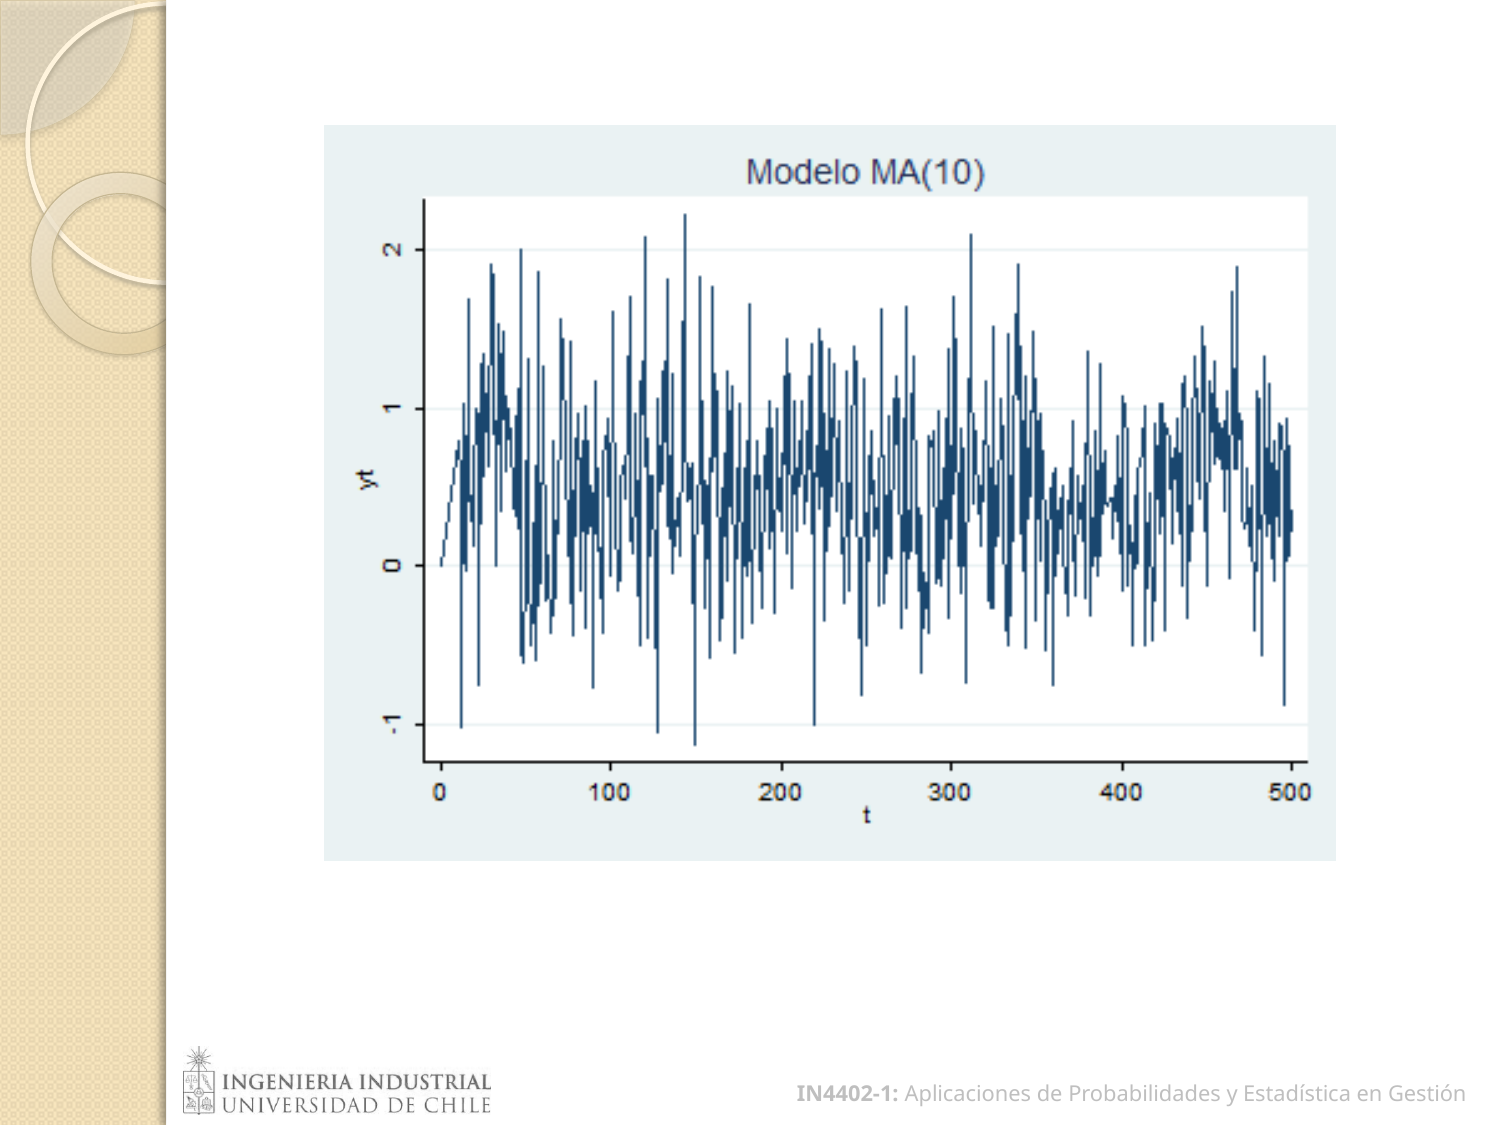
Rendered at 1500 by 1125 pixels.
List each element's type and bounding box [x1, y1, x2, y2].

list [230, 196, 1461, 917]
picture [183, 1046, 491, 1115]
picture [324, 125, 1336, 861]
